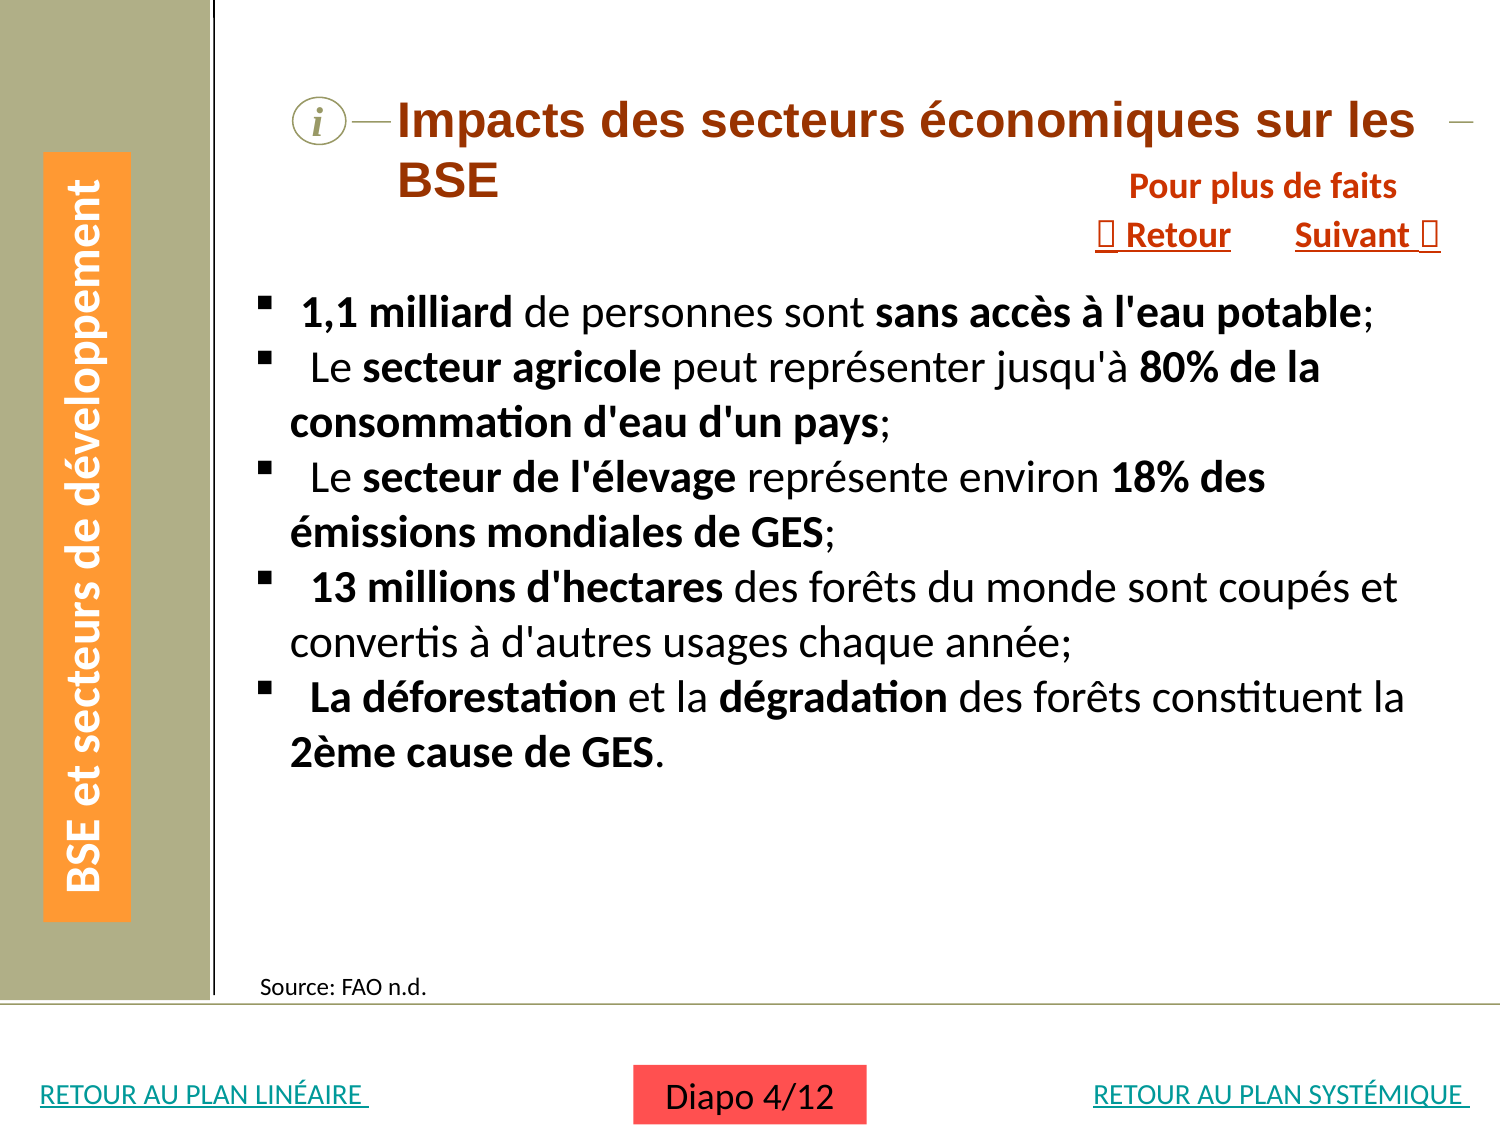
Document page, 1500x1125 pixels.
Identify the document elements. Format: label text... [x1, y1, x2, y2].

text_box Source: FAO n.d. [245, 963, 1429, 1008]
text_box [0, 0, 210, 1001]
text_box BSE et secteurs de développement [43, 152, 131, 923]
text_box  Retour [1080, 202, 1294, 262]
text_box Diapo 4/12 [633, 1064, 867, 1125]
text_box [292, 101, 305, 141]
text_box i [305, 88, 365, 160]
text_box 1,1 milliard de personnes sont sans accès à l'eau potable; Le secteur agricole peut représenter jusqu'à 80% de la consommation d'eau d'un pays; Le secteur de l'élevage représente environ 18% des émissions mondiales de GES; 13 millions d'hectares des forêts du monde sont coupés et convertis à d'autres usages chaque année; La déforestation et la dégradation des forêts constituent la 2ème cause de GES. [239, 273, 1472, 784]
text_box Pour plus de faits [1047, 153, 1480, 214]
text_box RETOUR AU PLAN LINÉAIRE [27, 1063, 623, 1122]
text_box Suivant  [1241, 202, 1456, 263]
text_box Impacts des secteurs économiques sur les BSE [391, 81, 1449, 172]
text_box RETOUR AU PLAN SYSTÉMIQUE [819, 1063, 1482, 1122]
